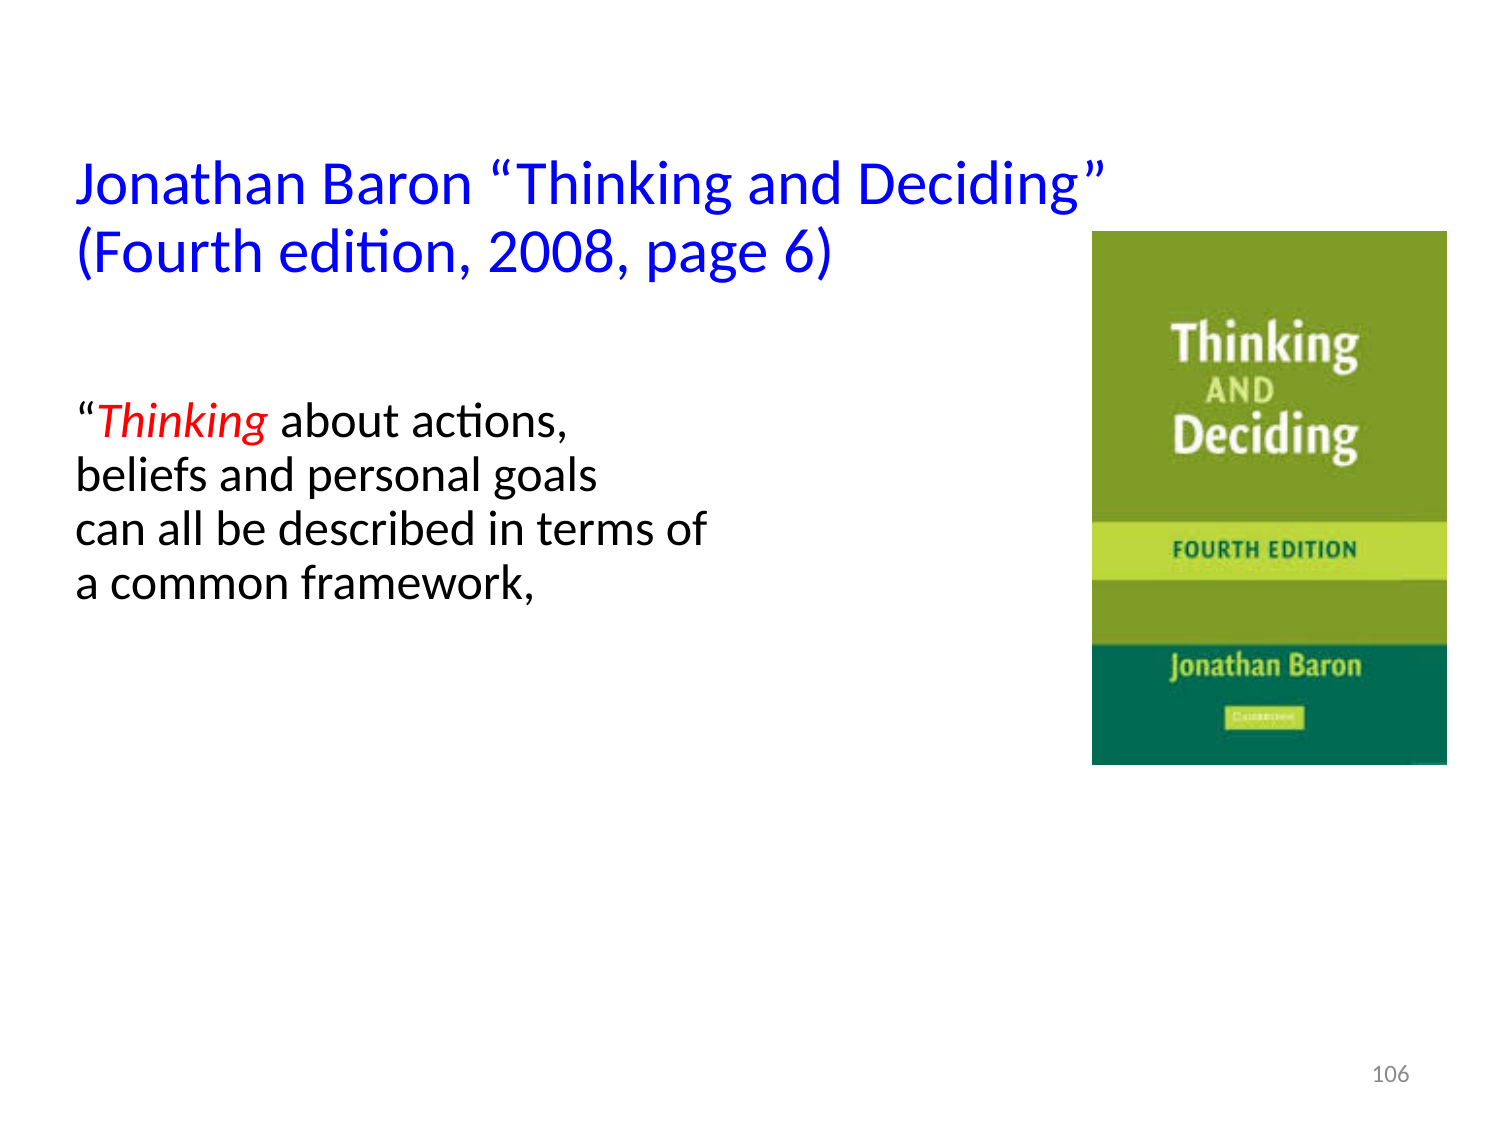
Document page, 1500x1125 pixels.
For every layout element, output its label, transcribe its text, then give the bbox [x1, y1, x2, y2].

slide_number 106 [1074, 1042, 1425, 1103]
subtitle Jonathan Baron “Thinking and Deciding” (Fourth edition, 2008, page 6) “Thinking about actions, beliefs and personal goals can all be described in terms of a common framework, [75, 149, 1500, 1094]
picture [1092, 231, 1448, 765]
